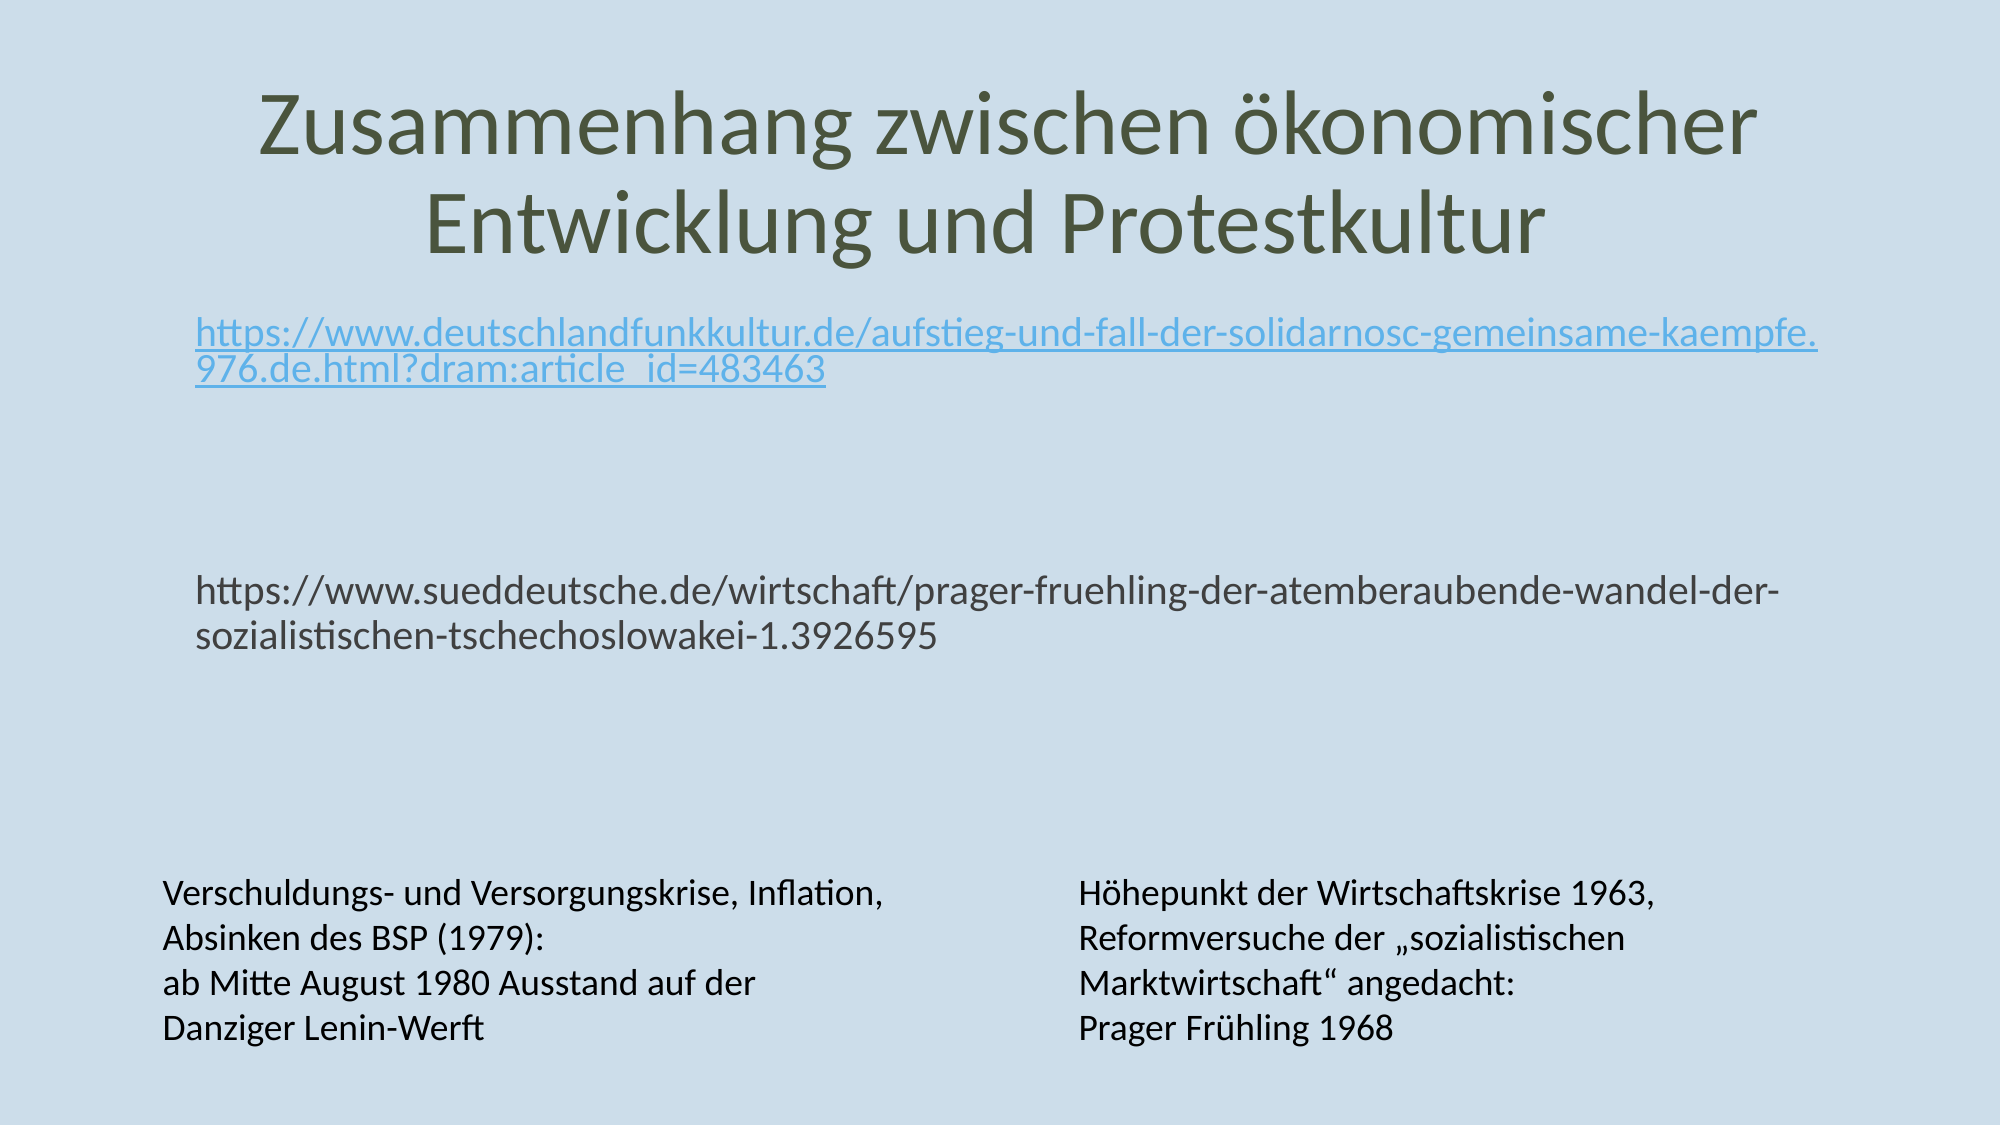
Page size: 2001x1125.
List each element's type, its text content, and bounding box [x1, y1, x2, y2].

list https://www.deutschlandfunkkultur.de/aufstieg-und-fall-der-solidarnosc-gemeinsame-kaempfe.976.de.html?dram:article_id=483463 https://www.sueddeutsche.de/wirtschaft/prager-fruehling-der-atemberaubende-wandel-der-sozialistischen-tschechoslowakei-1.3926595 [180, 302, 1830, 963]
text_box Verschuldungs- und Versorgungskrise, Inflation, Absinken des BSP (1979): ab Mitte August 1980 Ausstand auf der Danziger Lenin-Werft [147, 860, 905, 1056]
text_box Höhepunkt der Wirtschaftskrise 1963, Reformversuche der „sozialistischen Marktwirtschaft“ angedacht: Prager Frühling 1968 [1063, 963, 1821, 1056]
text_box Zusammenhang zwischen ökonomischer Entwicklung und Protestkultur [174, 67, 1825, 289]
